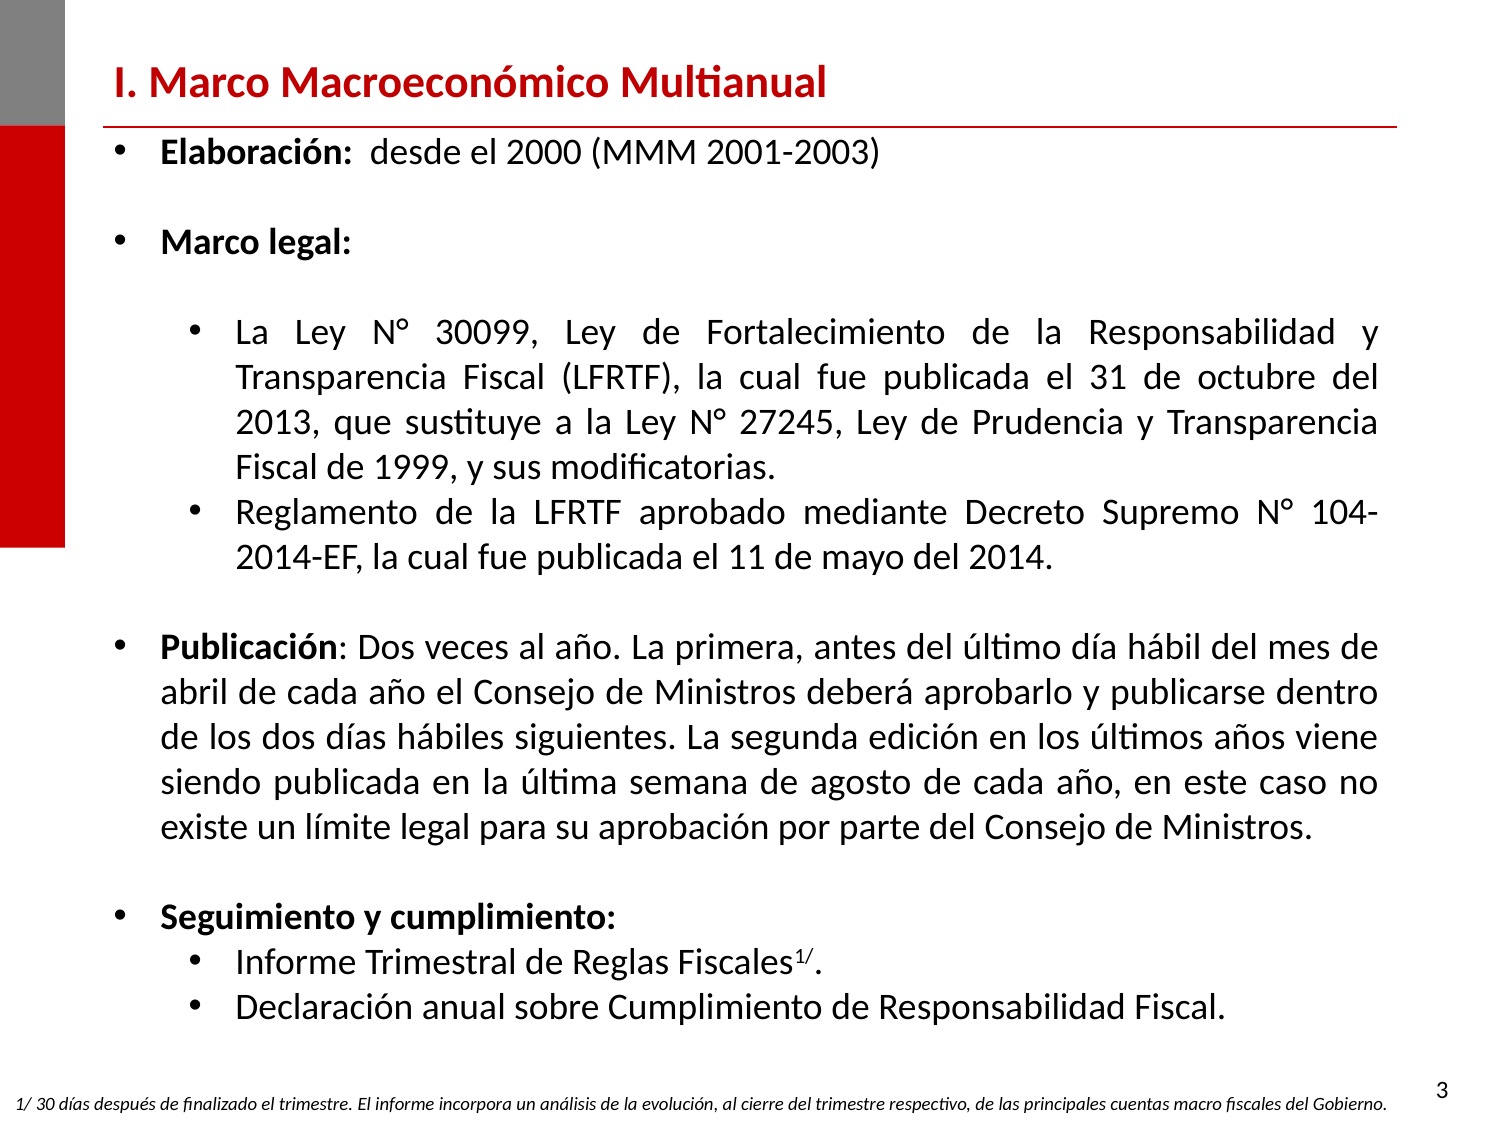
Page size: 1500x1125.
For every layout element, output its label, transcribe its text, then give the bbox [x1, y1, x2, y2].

text_box Elaboración: desde el 2000 (MMM 2001-2003) Marco legal: La Ley N° 30099, Ley de Fortalecimiento de la Responsabilidad y Transparencia Fiscal (LFRTF), la cual fue publicada el 31 de octubre del 2013, que sustituye a la Ley N° 27245, Ley de Prudencia y Transparencia Fiscal de 1999, y sus modificatorias. Reglamento de la LFRTF aprobado mediante Decreto Supremo N° 104-2014-EF, la cual fue publicada el 11 de mayo del 2014. Publicación: Dos veces al año. La primera, antes del último día hábil del mes de abril de cada año el Consejo de Ministros deberá aprobarlo y publicarse dentro de los dos días hábiles siguientes. La segunda edición en los últimos años viene siendo publicada en la última semana de agosto de cada año, en este caso no existe un límite legal para su aprobación por parte del Consejo de Ministros. Seguimiento y cumplimiento: Informe Trimestral de Reglas Fiscales1/. Declaración anual sobre Cumplimiento de Responsabilidad Fiscal. [98, 119, 1395, 1080]
text_box 1/ 30 días después de finalizado el trimestre. El informe incorpora un análisis de la evolución, al cierre del trimestre respectivo, de las principales cuentas macro fiscales del Gobierno. [0, 1062, 1428, 1122]
title I. Marco Macroeconómico Multianual [98, 26, 1393, 139]
